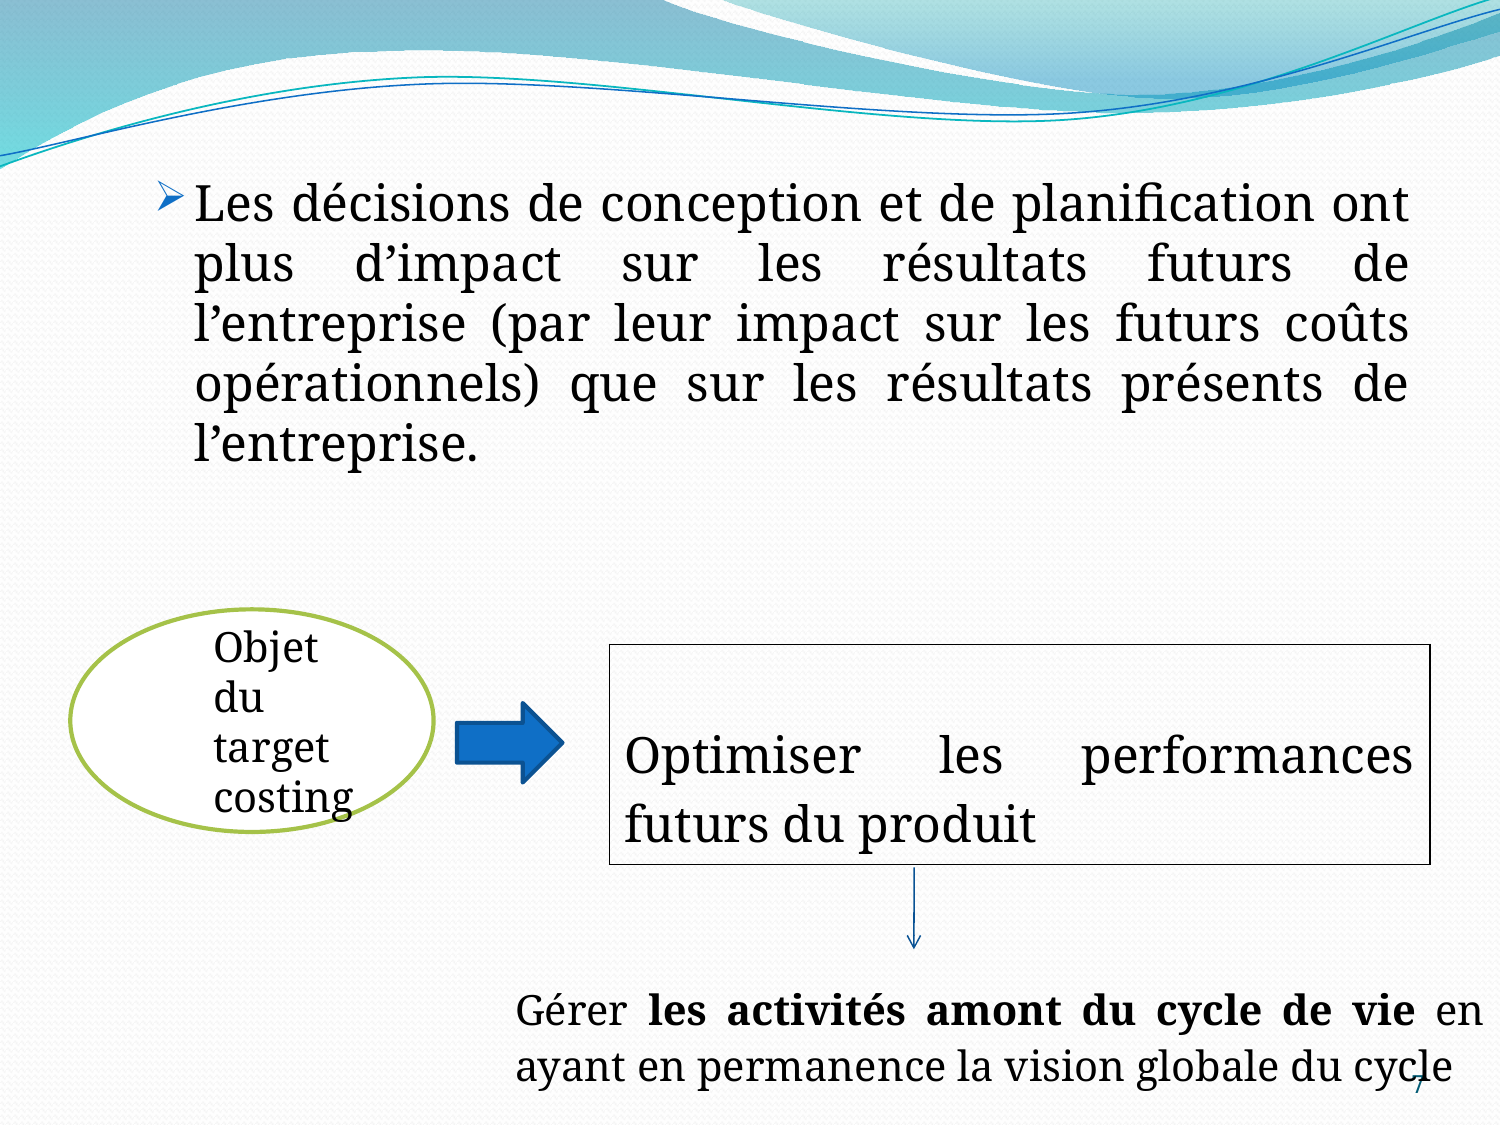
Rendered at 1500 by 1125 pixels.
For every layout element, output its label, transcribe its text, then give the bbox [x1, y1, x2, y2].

table_header Gérer les activités amont du cycle de vie en ayant en permanence la vision globale du cycle [500, 973, 1500, 1102]
table_header Coût estimé [874, 910, 913, 919]
table_header Coût estimé [915, 910, 953, 919]
text_box [454, 701, 565, 785]
list Les décisions de conception et de planification ont plus d’impact sur les résultats futurs de l’entreprise (par leur impact sur les futurs coûts opérationnels) que sur les résultats présents de l’entreprise. [75, 164, 1425, 1125]
slide_number 7 [1299, 1042, 1425, 1103]
table_header Optimiser les performances futurs du produit [610, 645, 1429, 864]
text_box Objet du target costing [68, 607, 436, 835]
